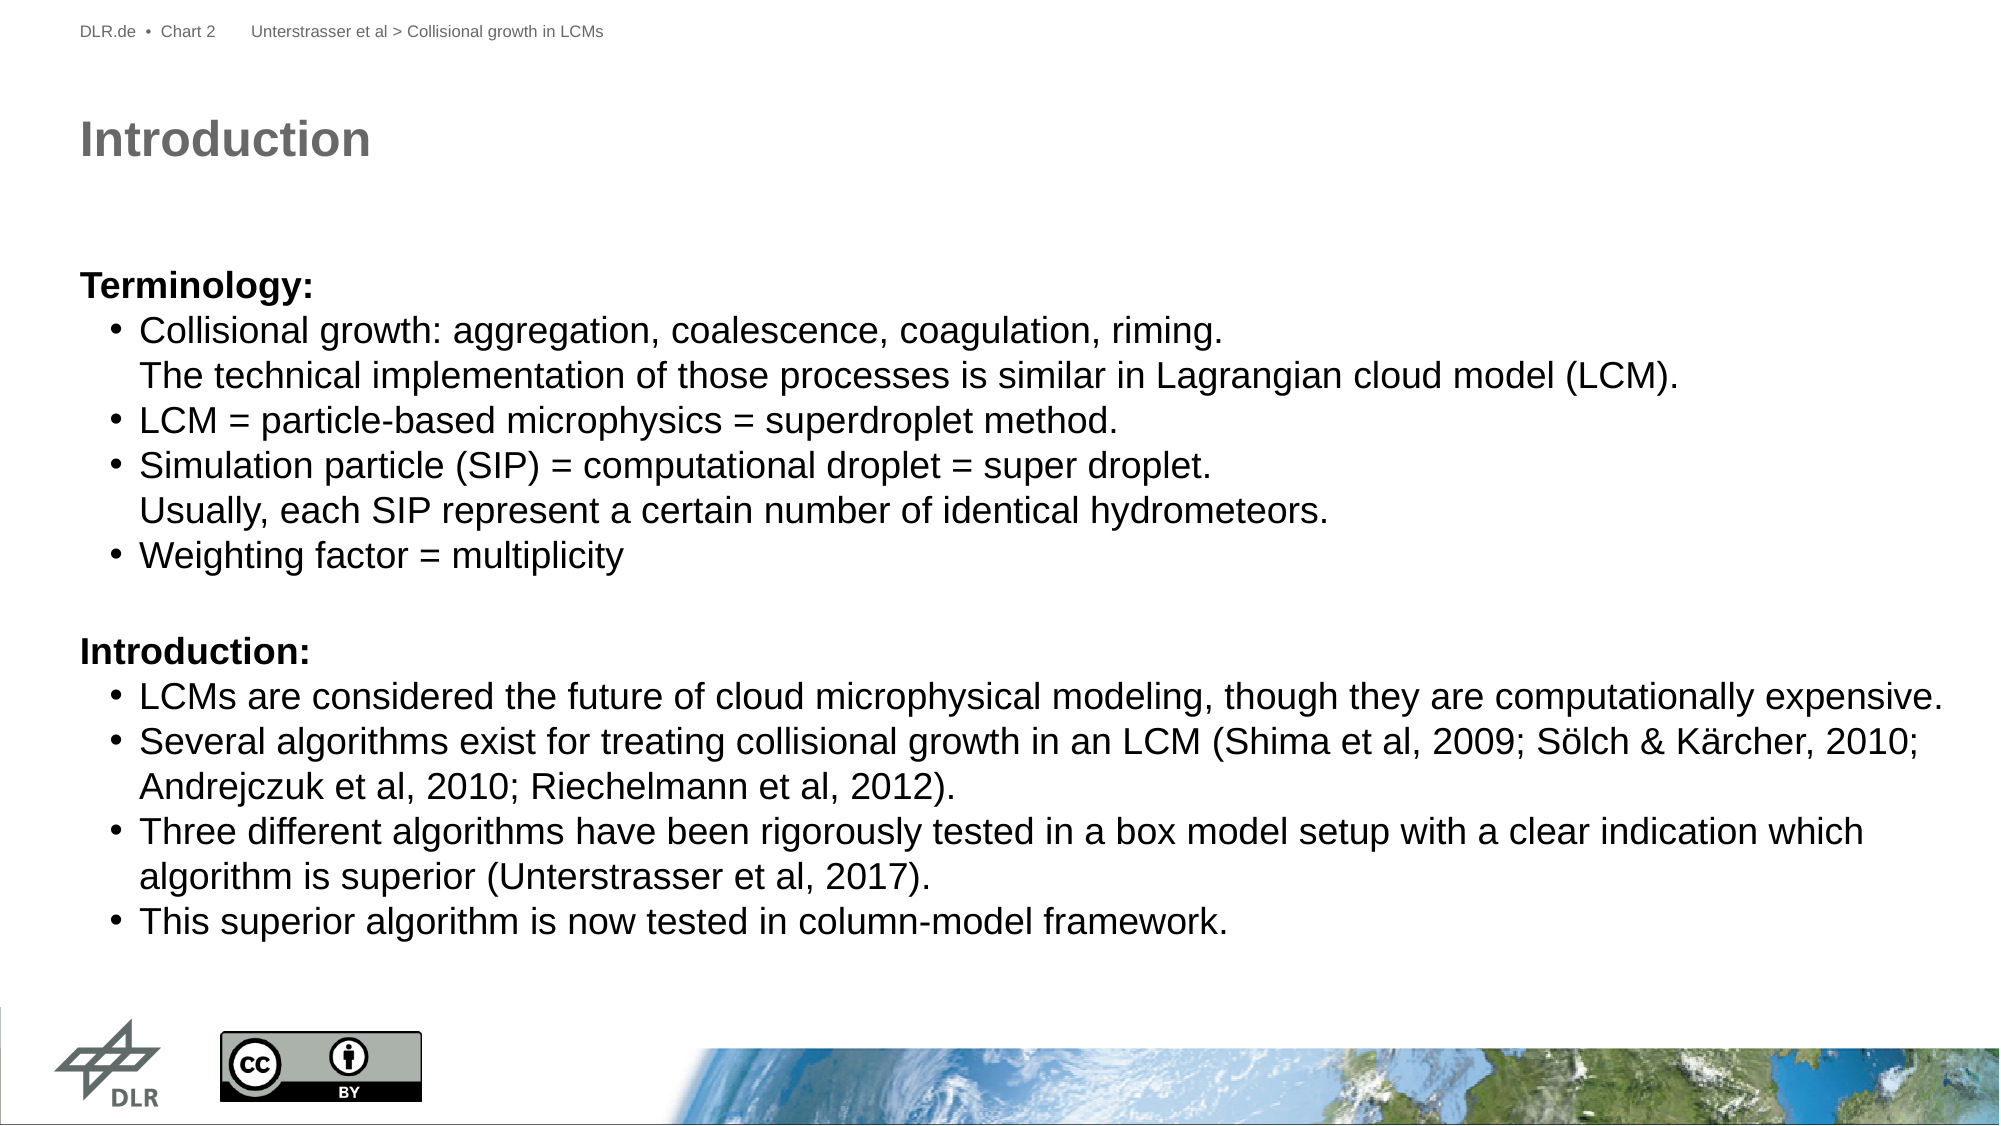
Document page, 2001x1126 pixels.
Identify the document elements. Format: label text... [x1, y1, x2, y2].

picture [0, 1007, 2000, 1125]
list Terminology: Collisional growth: aggregation, coalescence, coagulation, riming. The technical implementation of those processes is similar in Lagrangian cloud model (LCM). LCM = particle-based microphysics = superdroplet method. Simulation particle (SIP) = computational droplet = super droplet. Usually, each SIP represent a certain number of identical hydrometeors. Weighting factor = multiplicity Introduction: LCMs are considered the future of cloud microphysical modeling, though they are computationally expensive. Several algorithms exist for treating collisional growth in an LCM (Shima et al, 2009; Sölch & Kärcher, 2010; Andrejczuk et al, 2010; Riechelmann et al, 2012). Three different algorithms have been rigorously tested in a box model setup with a clear indication which algorithm is superior (Unterstrasser et al, 2017). This superior algorithm is now tested in column-model framework. [79, 261, 1981, 973]
footer Unterstrasser et al > Collisional growth in LCMs [251, 20, 1921, 45]
title Introduction [79, 106, 1921, 228]
slide_number DLR.de • Chart 2 [79, 20, 251, 45]
